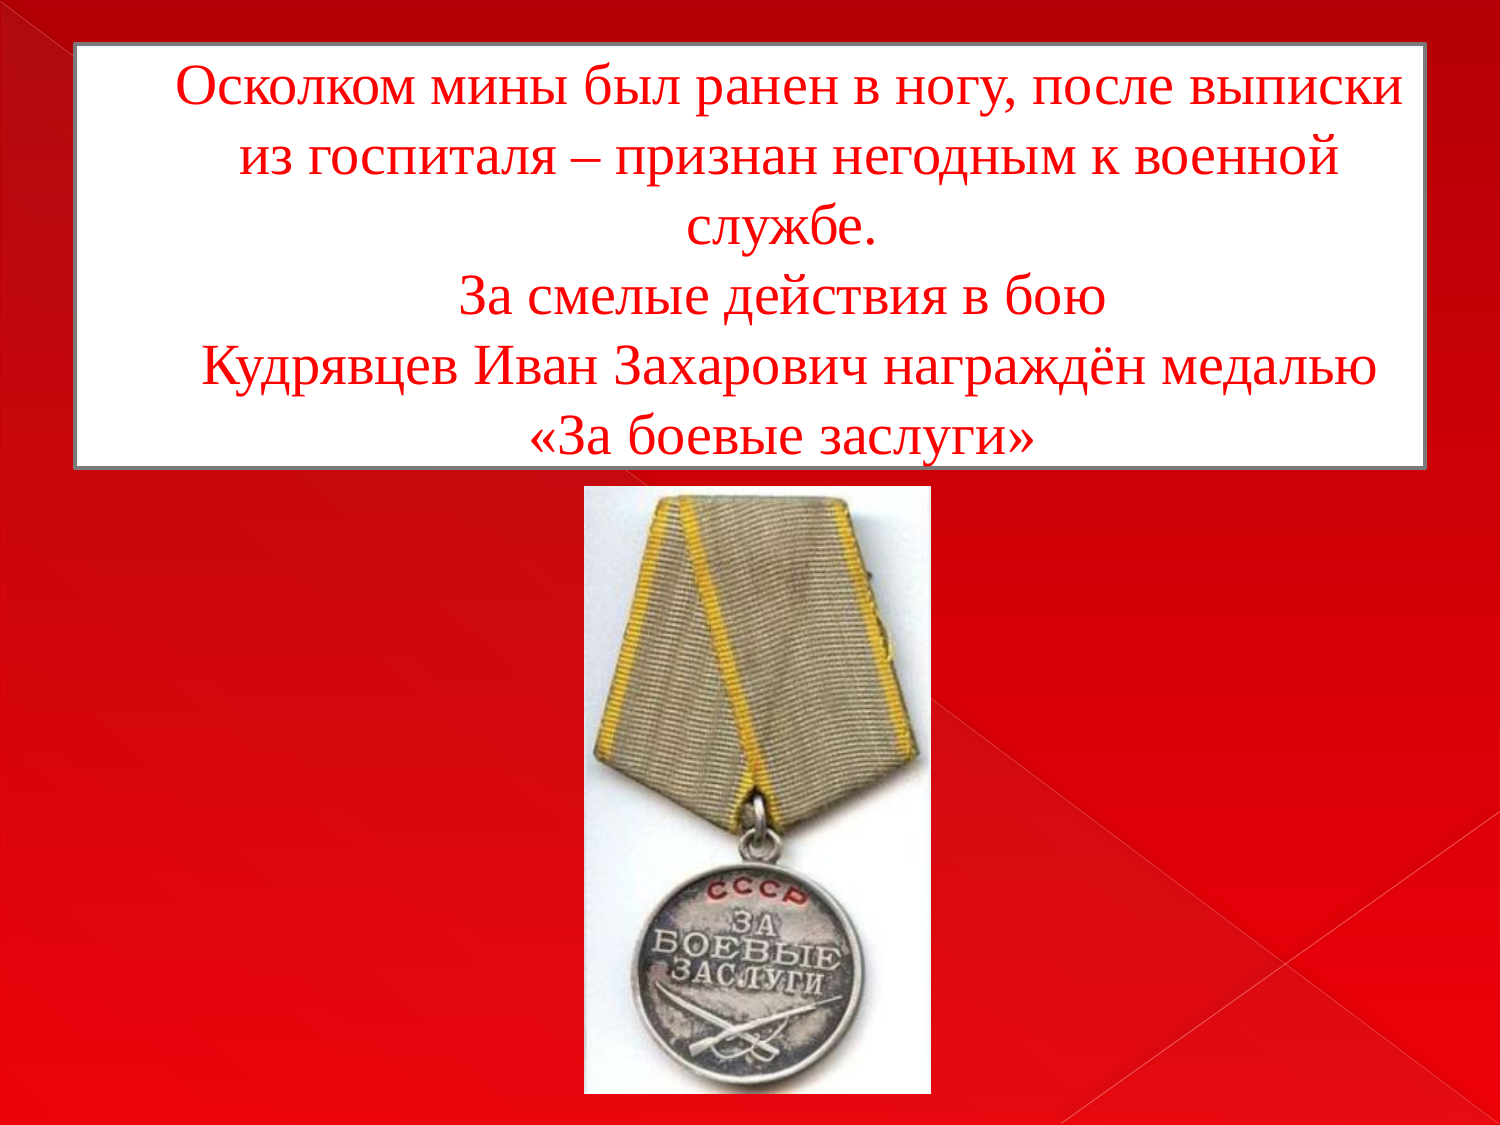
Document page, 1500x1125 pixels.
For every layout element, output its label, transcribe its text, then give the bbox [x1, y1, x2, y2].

picture [584, 485, 931, 1095]
title Осколком мины был ранен в ногу, после выписки из госпиталя – признан негодным к военной службе. За смелые действия в бою Кудрявцев Иван Захарович награждён медалью «За боевые заслуги» [73, 42, 1427, 470]
